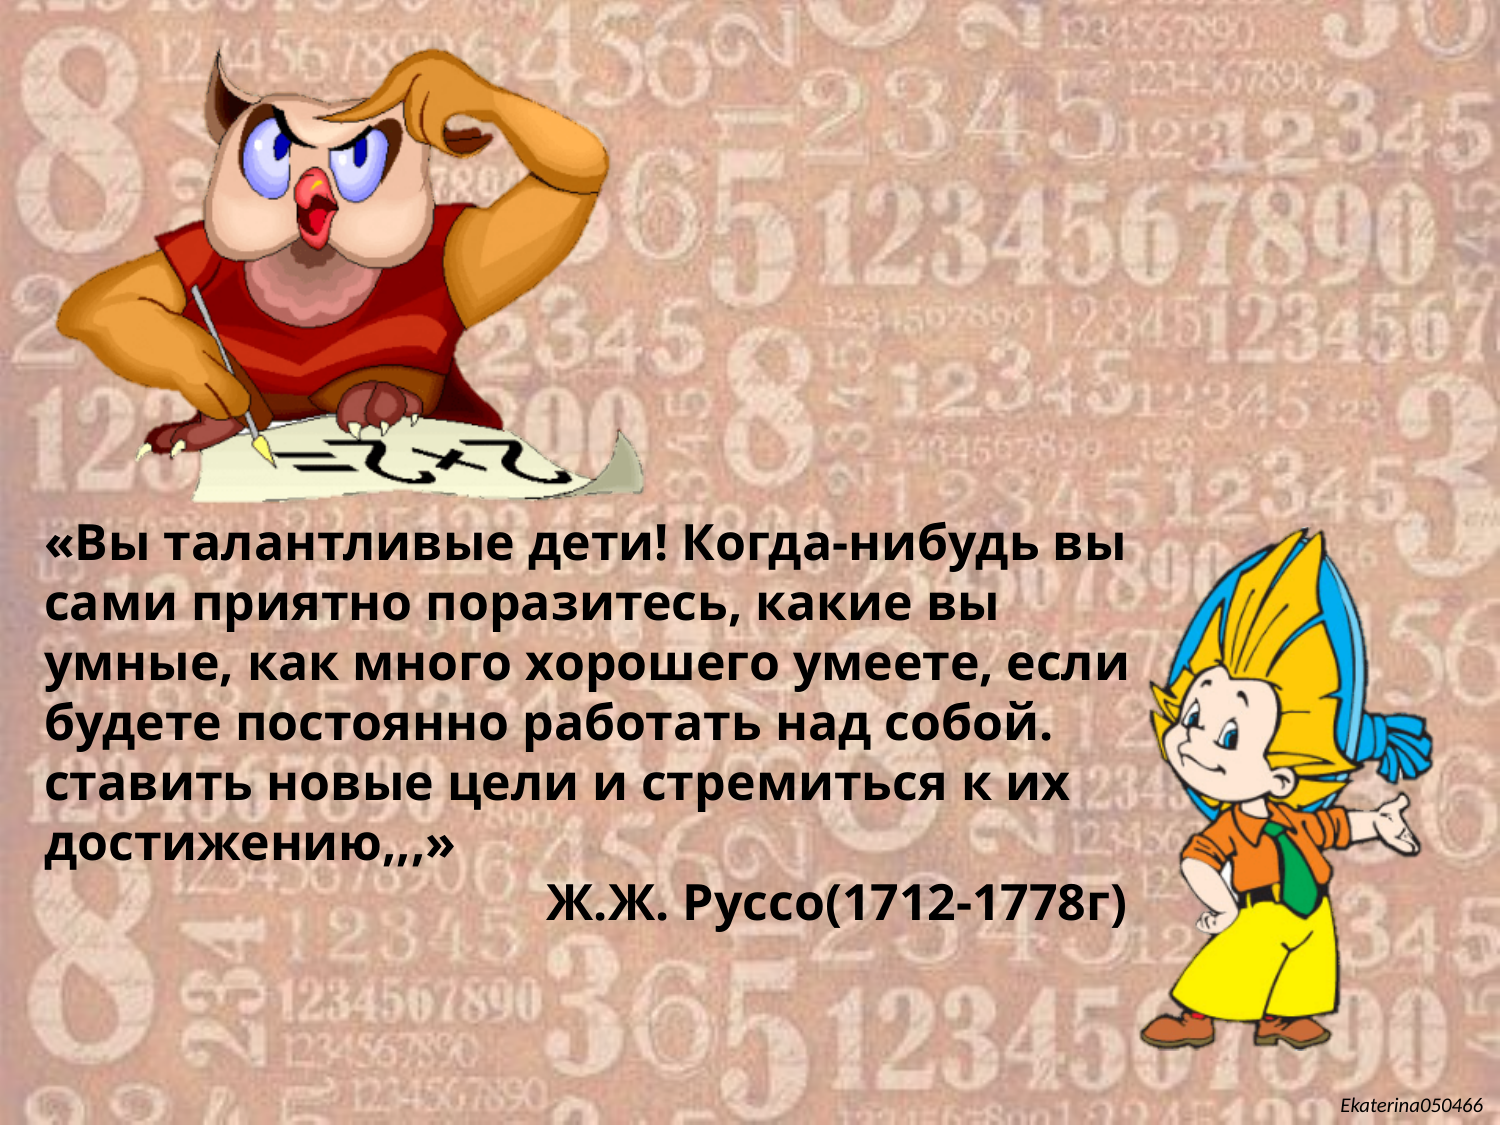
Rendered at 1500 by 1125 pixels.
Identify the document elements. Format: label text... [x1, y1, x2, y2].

text_box «Вы талантливые дети! Когда-нибудь вы сами приятно поразитесь, какие вы умные, как много хорошего умеете, если будете постоянно работать над собой. ставить новые цели и стремиться к их достижению,,,» Ж.Ж. Руссо(1712-1778г) [29, 503, 1152, 939]
picture [1139, 527, 1436, 1051]
picture [50, 7, 658, 503]
